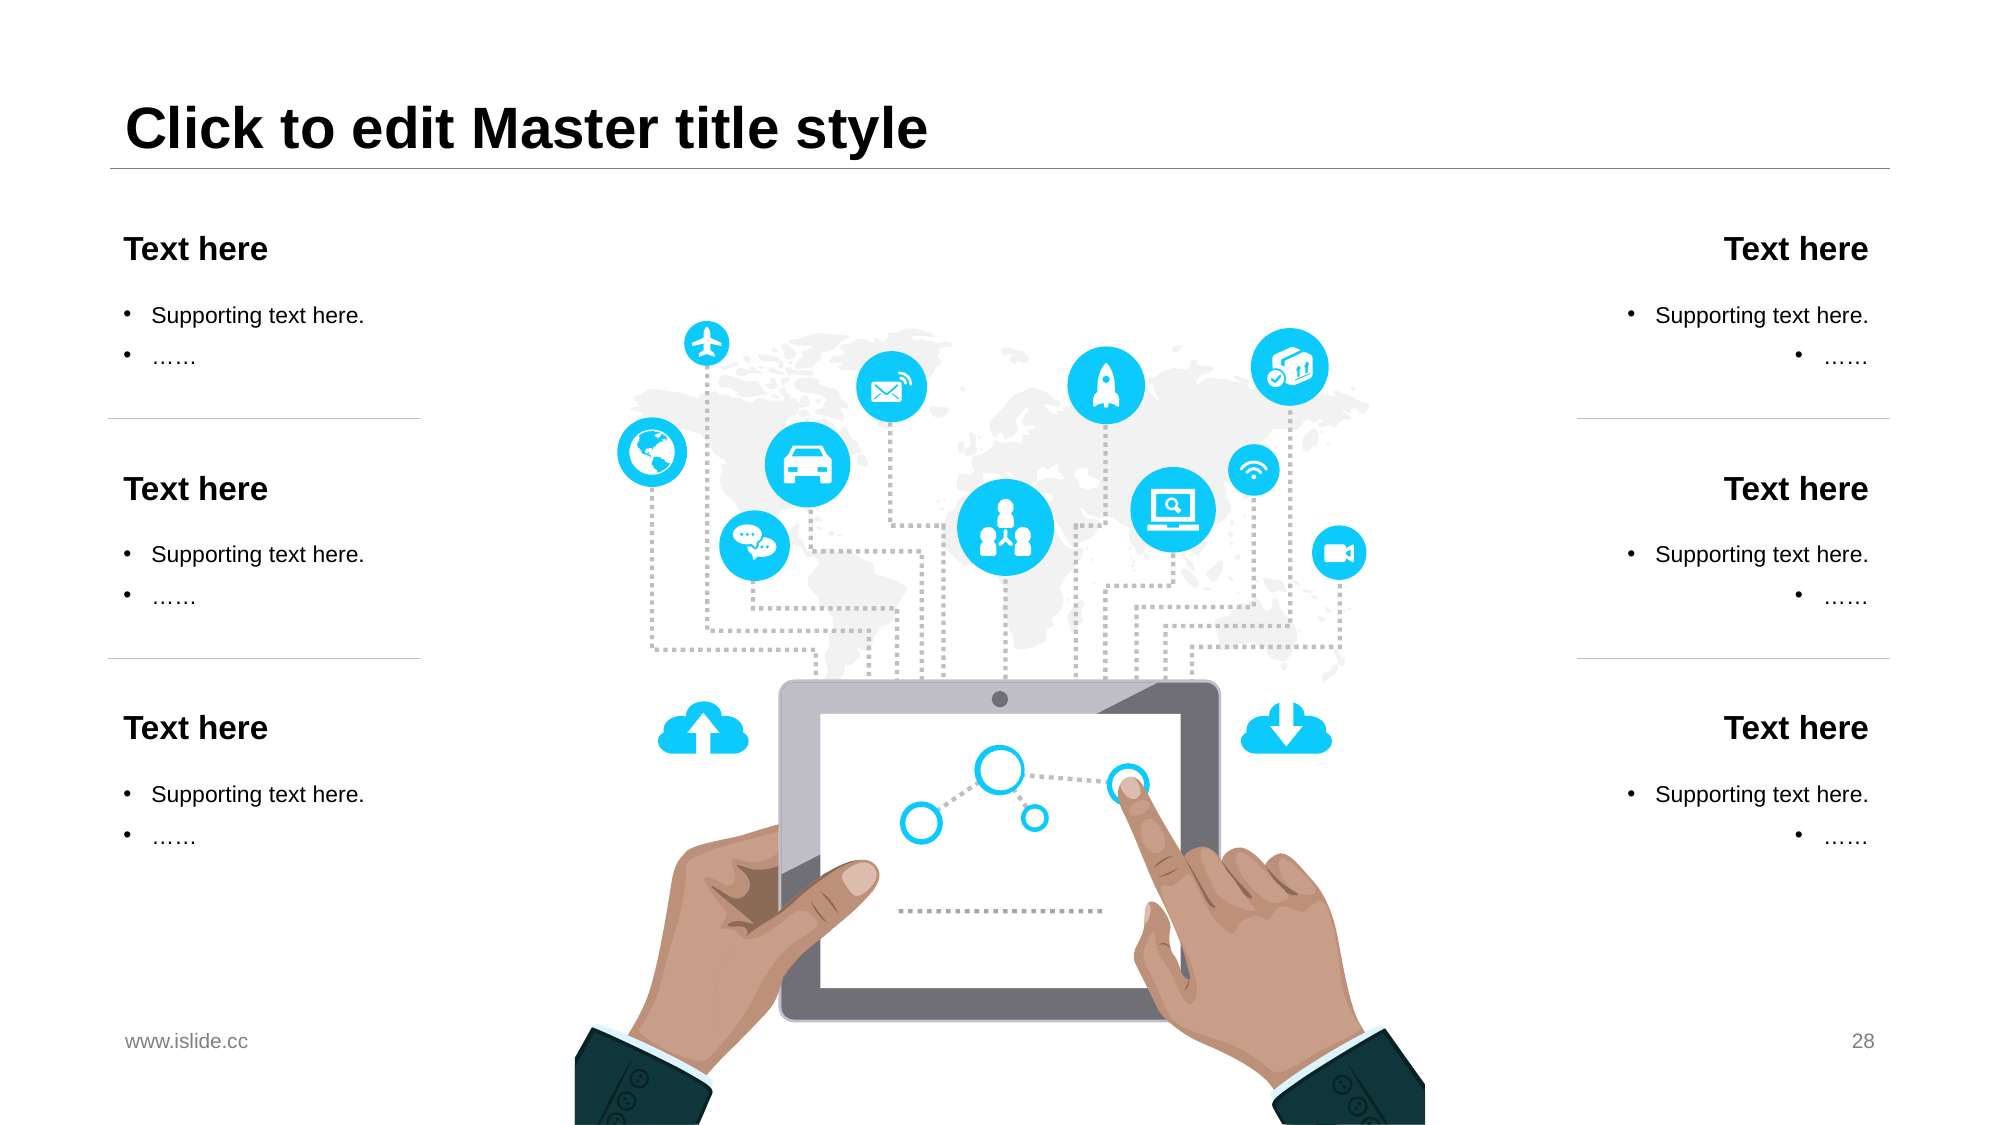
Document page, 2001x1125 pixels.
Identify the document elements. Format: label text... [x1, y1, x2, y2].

title Click to edit Master title style [109, 0, 1890, 169]
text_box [108, 214, 1890, 1125]
